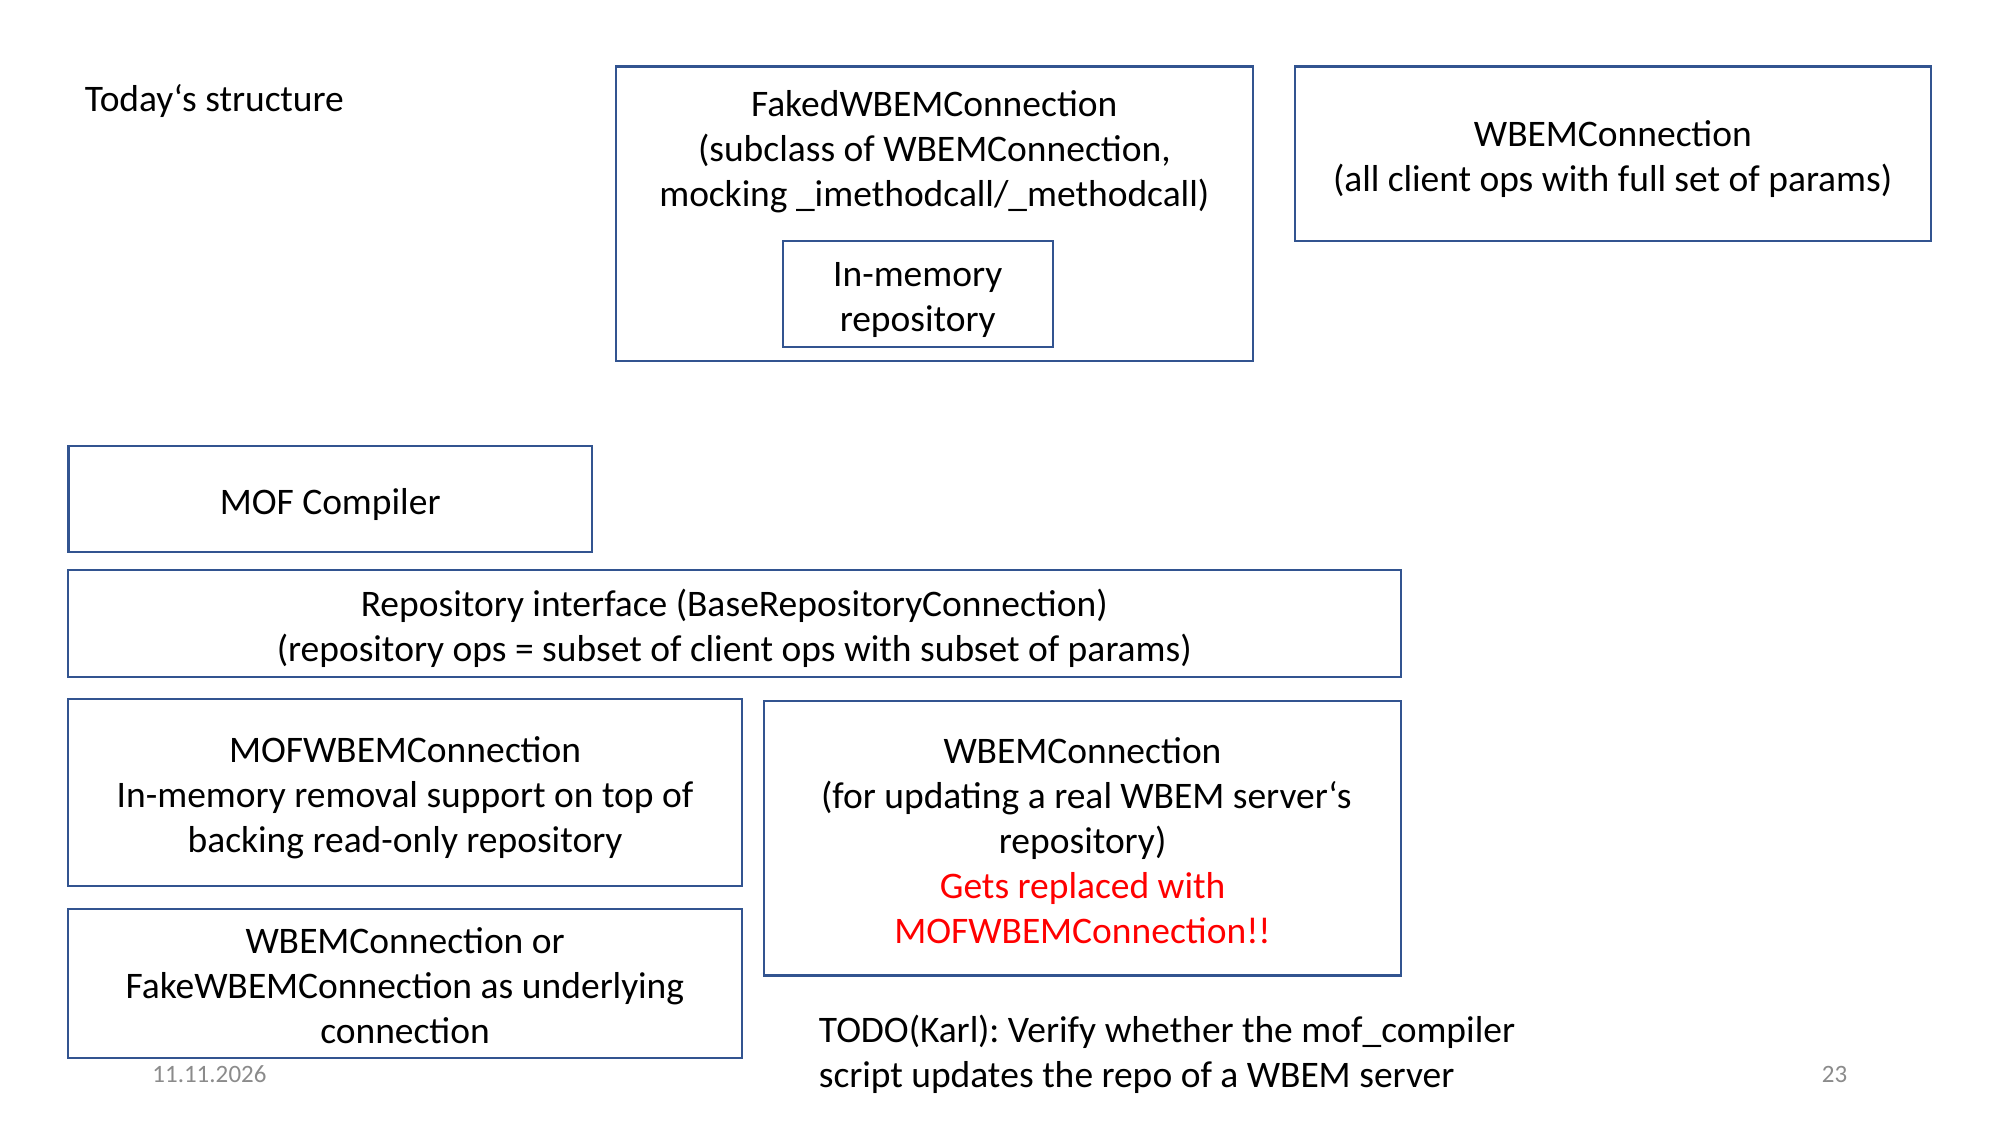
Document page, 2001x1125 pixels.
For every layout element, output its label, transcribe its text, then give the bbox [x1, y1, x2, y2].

text_box Repository interface (BaseRepositoryConnection) (repository ops = subset of client ops with subset of params) [67, 569, 1402, 678]
text_box MOFWBEMConnection In-memory removal support on top of backing read-only repository [67, 698, 743, 887]
text_box In-memory repository [782, 240, 1054, 348]
text_box MOF Compiler [67, 445, 593, 553]
text_box FakedWBEMConnection (subclass of WBEMConnection, mocking _imethodcall/_methodcall) [615, 65, 1254, 362]
text_box WBEMConnection (all client ops with full set of params) [1294, 65, 1932, 242]
text_box Today‘s structure [69, 66, 360, 127]
slide_number 23 [1412, 1042, 1863, 1103]
text_box WBEMConnection or FakeWBEMConnection as underlying connection [67, 908, 743, 1059]
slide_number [137, 1042, 588, 1103]
text_box TODO(Karl): Verify whether the mof_compiler script updates the repo of a WBEM server [804, 997, 1556, 1103]
text_box WBEMConnection (for updating a real WBEM server‘s repository) Gets replaced with MOFWBEMConnection!! [763, 700, 1402, 977]
